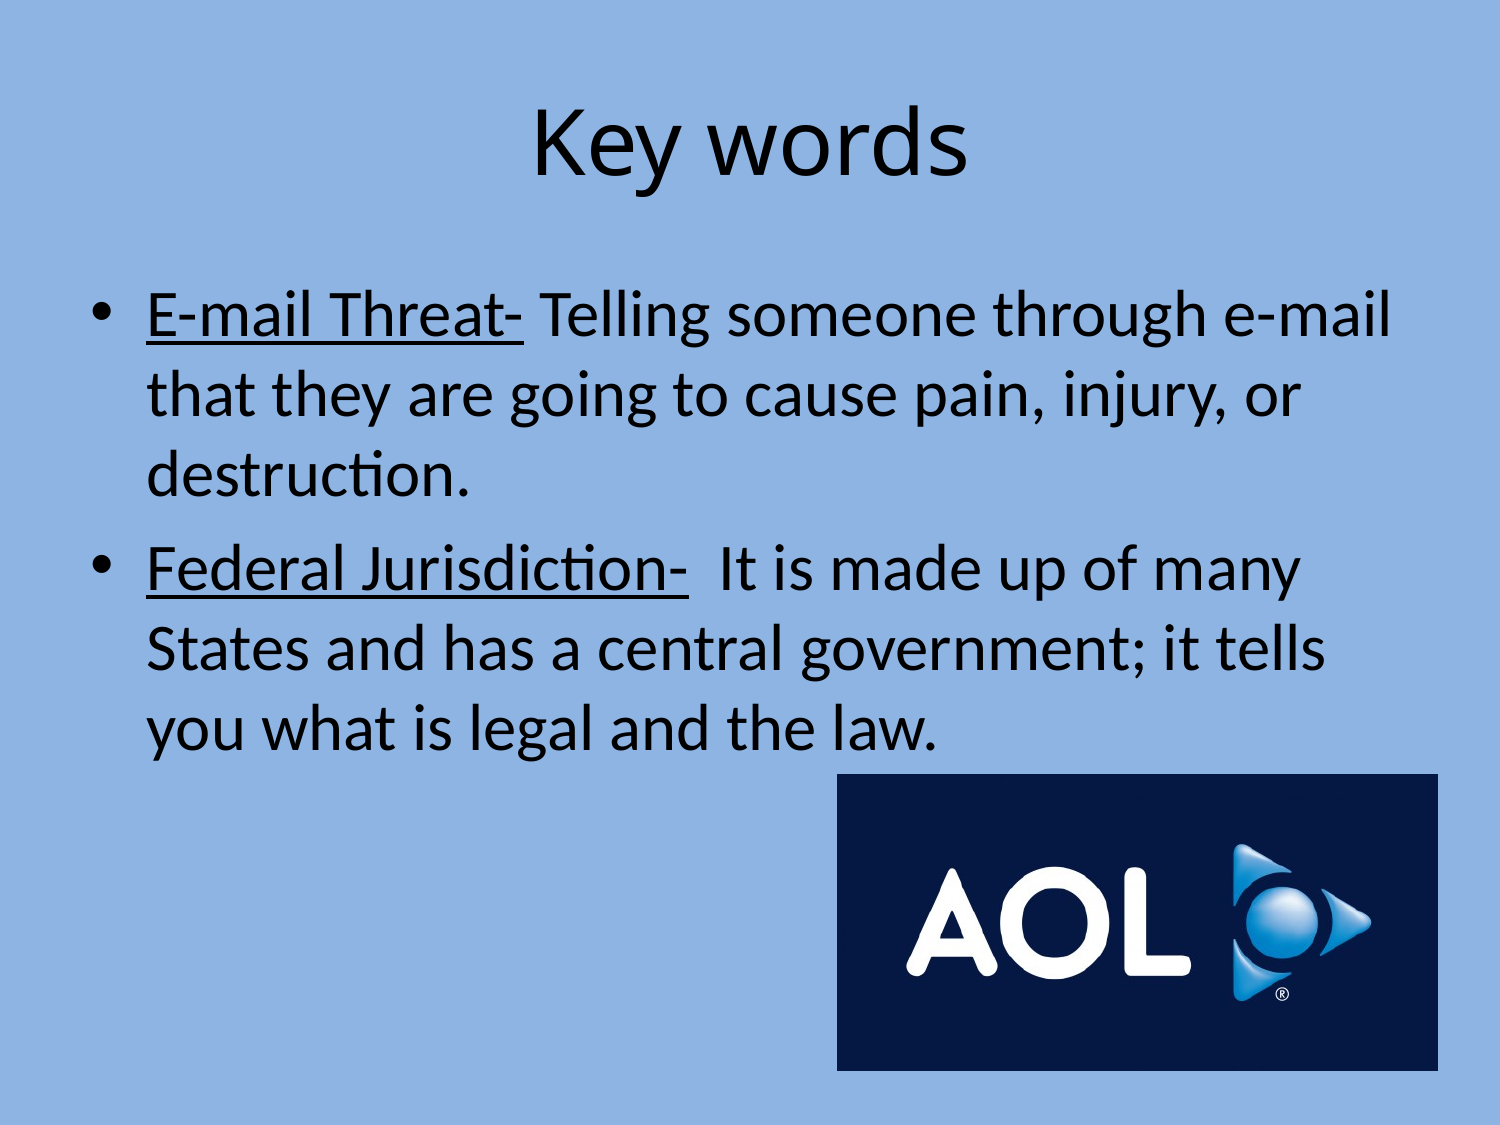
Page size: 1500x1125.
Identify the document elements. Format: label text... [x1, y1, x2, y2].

list E-mail Threat- Telling someone through e-mail that they are going to cause pain, injury, or destruction. Federal Jurisdiction- It is made up of many States and has a central government; it tells you what is legal and the law. [75, 262, 1425, 1005]
title Key words [75, 45, 1425, 233]
picture [837, 774, 1438, 1071]
